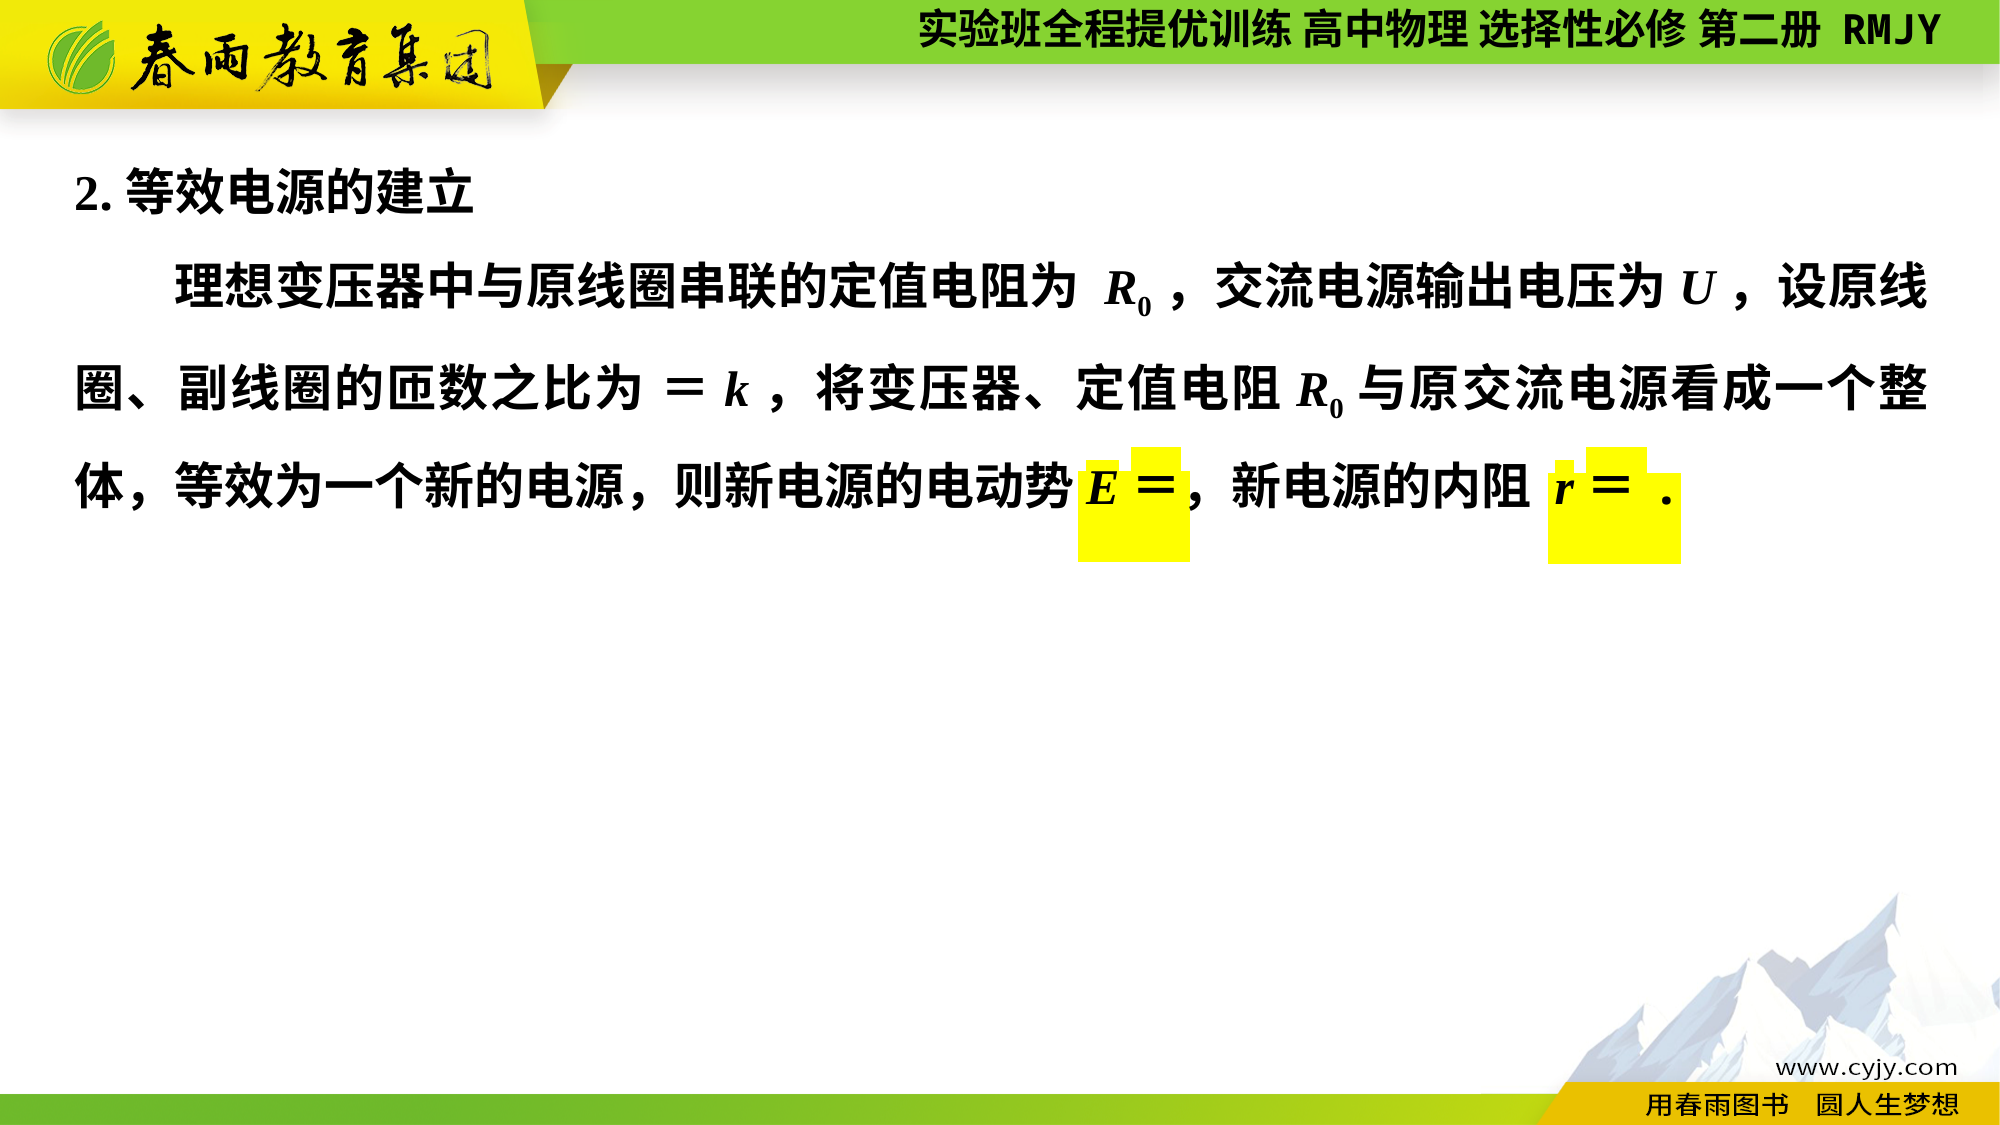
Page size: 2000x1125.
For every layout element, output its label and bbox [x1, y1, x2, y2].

text_box [1549, 474, 1680, 563]
picture [0, 0, 2000, 1125]
text_box [1079, 472, 1189, 561]
